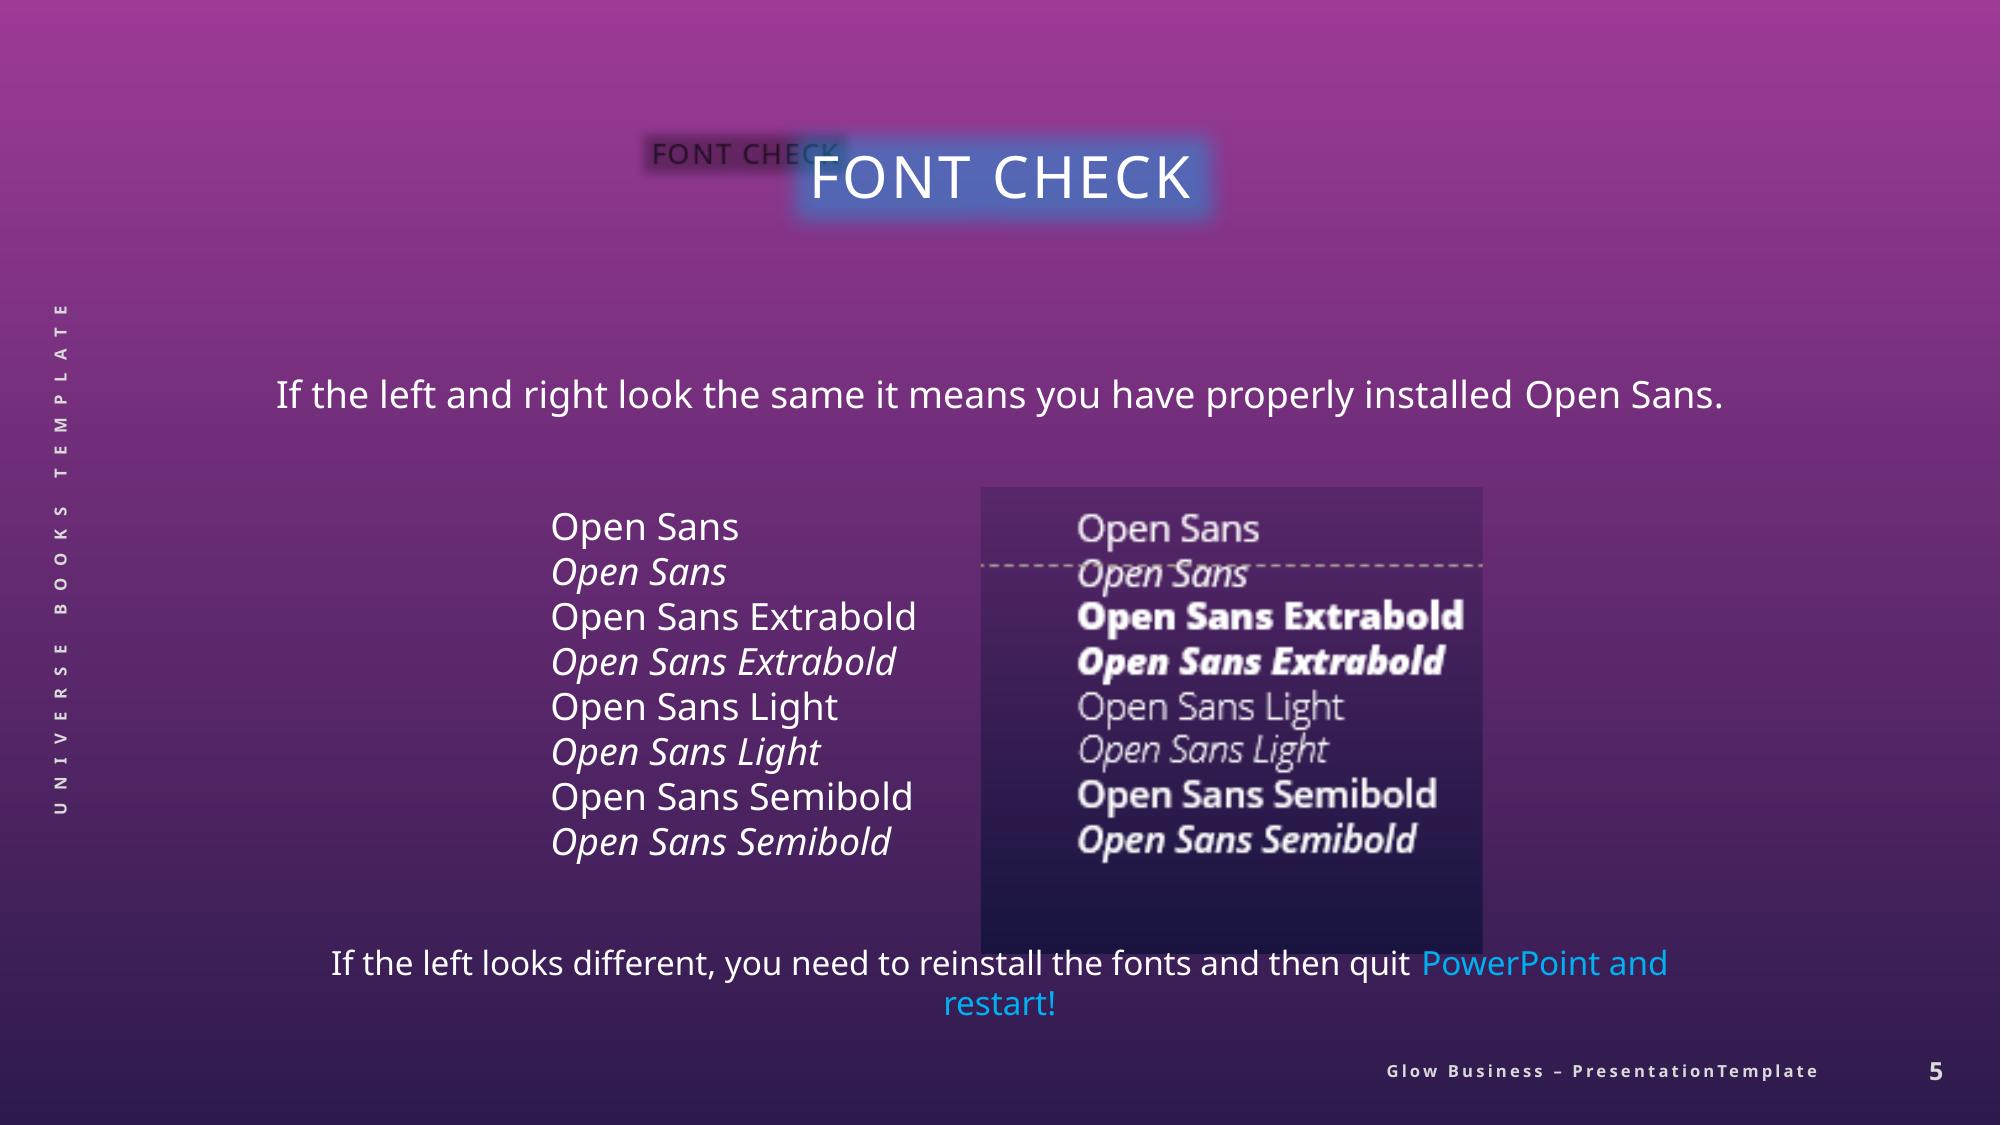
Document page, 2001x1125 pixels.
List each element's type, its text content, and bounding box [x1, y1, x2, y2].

picture [980, 487, 1483, 954]
text_box FONT CHECK [512, 143, 1490, 209]
text_box If the left looks different, you need to reinstall the fonts and then quit PowerPoint and restart! [271, 934, 1729, 1030]
text_box Open Sans Open Sans Open Sans Extrabold Open Sans Extrabold Open Sans Light Open Sans Light Open Sans Semibold Open Sans Semibold [535, 495, 980, 871]
text_box If the left and right look the same it means you have properly installed Open Sans. [242, 363, 1758, 424]
